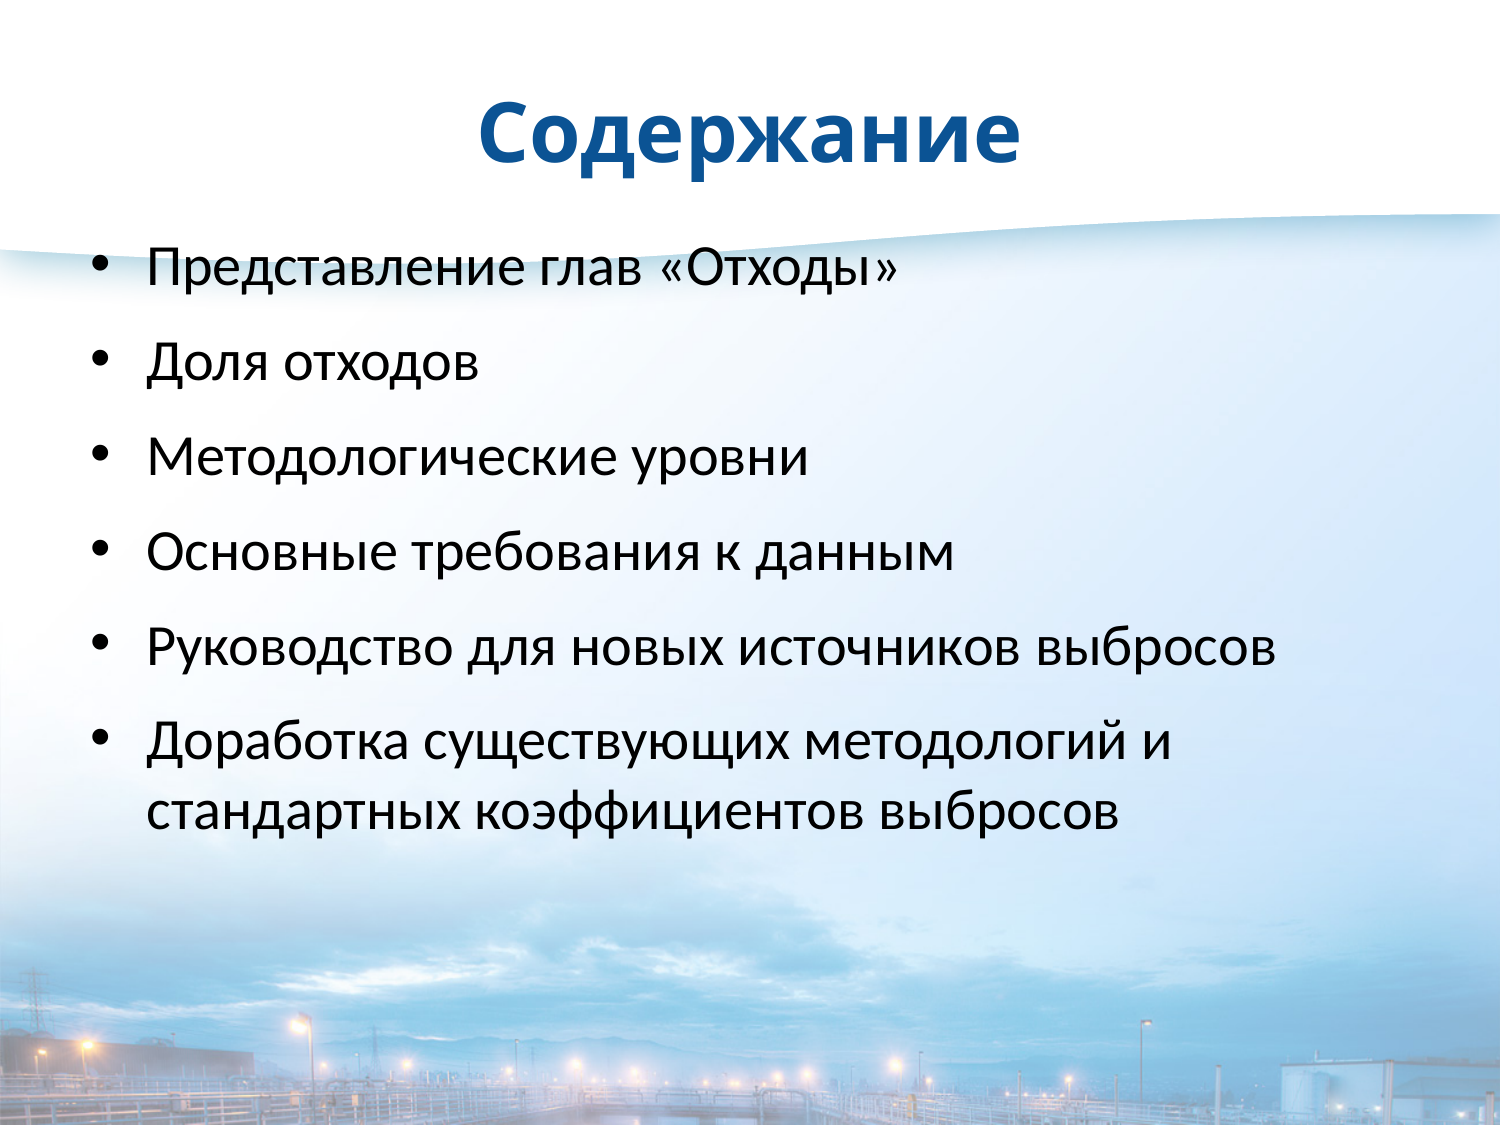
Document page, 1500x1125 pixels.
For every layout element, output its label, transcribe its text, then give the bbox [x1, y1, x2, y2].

list Представление глав «Отходы» Доля отходов Методологические уровни Основные требования к данным Руководство для новых источников выбросов Доработка существующих методологий и стандартных коэффициентов выбросов [75, 219, 1425, 1071]
title Содержание [75, 45, 1425, 219]
picture [0, 215, 1500, 1125]
